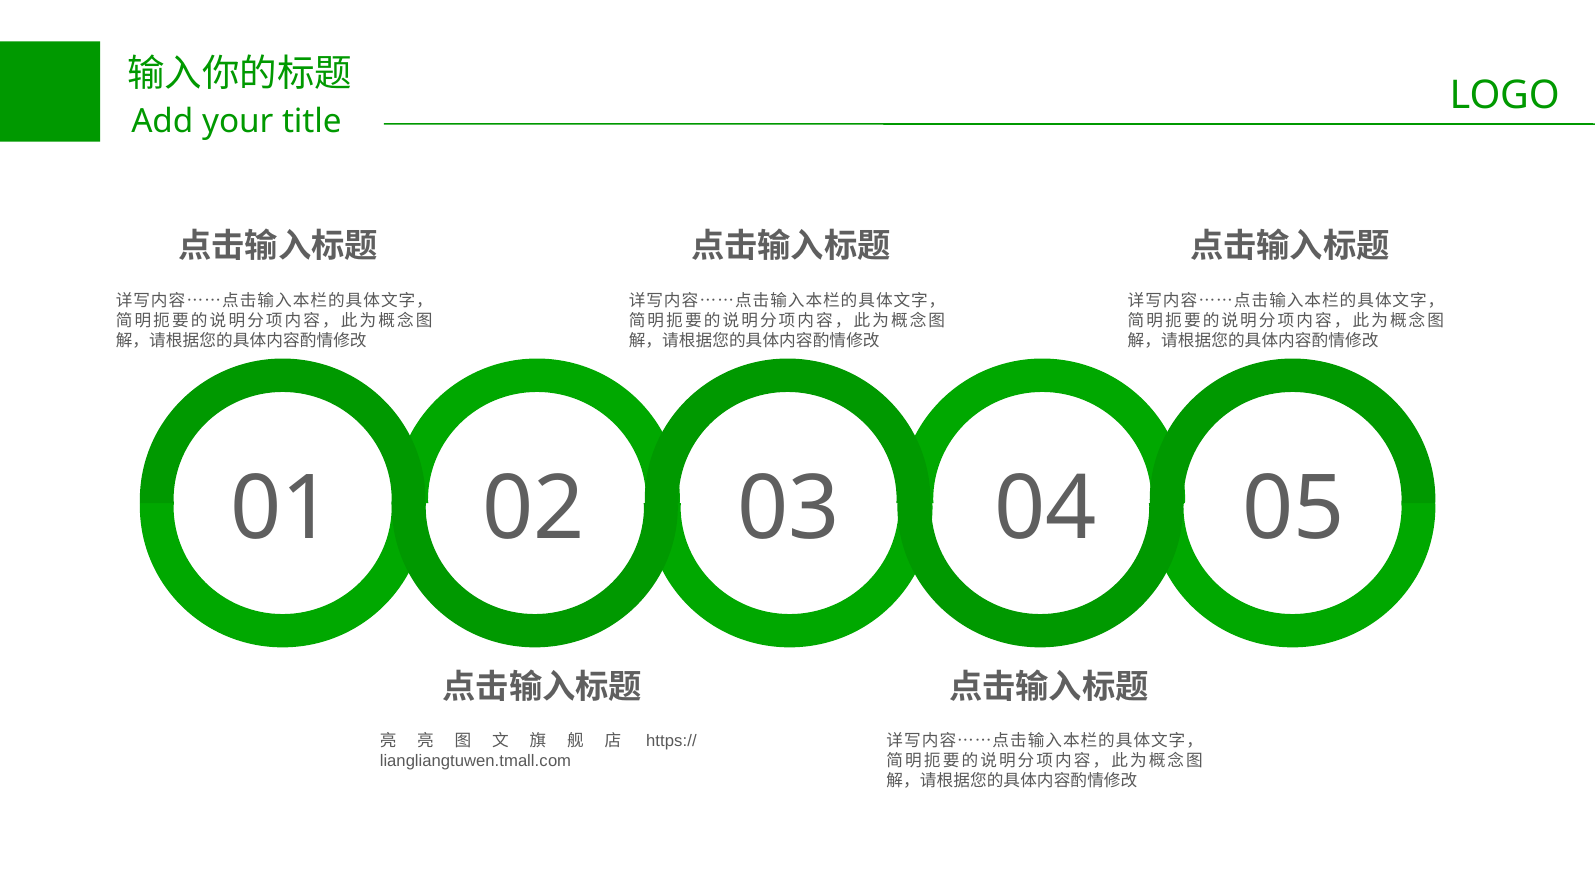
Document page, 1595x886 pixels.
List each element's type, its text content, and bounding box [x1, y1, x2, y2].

text_box [897, 503, 1184, 648]
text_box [868, 659, 1230, 817]
text_box 04 [981, 443, 1110, 563]
text_box [644, 384, 931, 504]
text_box 03 [724, 443, 853, 563]
text_box [391, 503, 678, 648]
text_box 02 [469, 443, 599, 563]
text_box [1149, 384, 1436, 504]
text_box [139, 384, 426, 504]
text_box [97, 218, 459, 376]
text_box [410, 358, 662, 504]
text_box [361, 659, 723, 798]
text_box [1167, 504, 1436, 648]
text_box [915, 358, 1167, 504]
text_box [139, 504, 409, 648]
text_box 05 [1229, 443, 1358, 563]
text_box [1109, 218, 1471, 376]
text_box 01 [217, 443, 346, 563]
text_box [662, 503, 915, 648]
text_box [610, 218, 972, 376]
